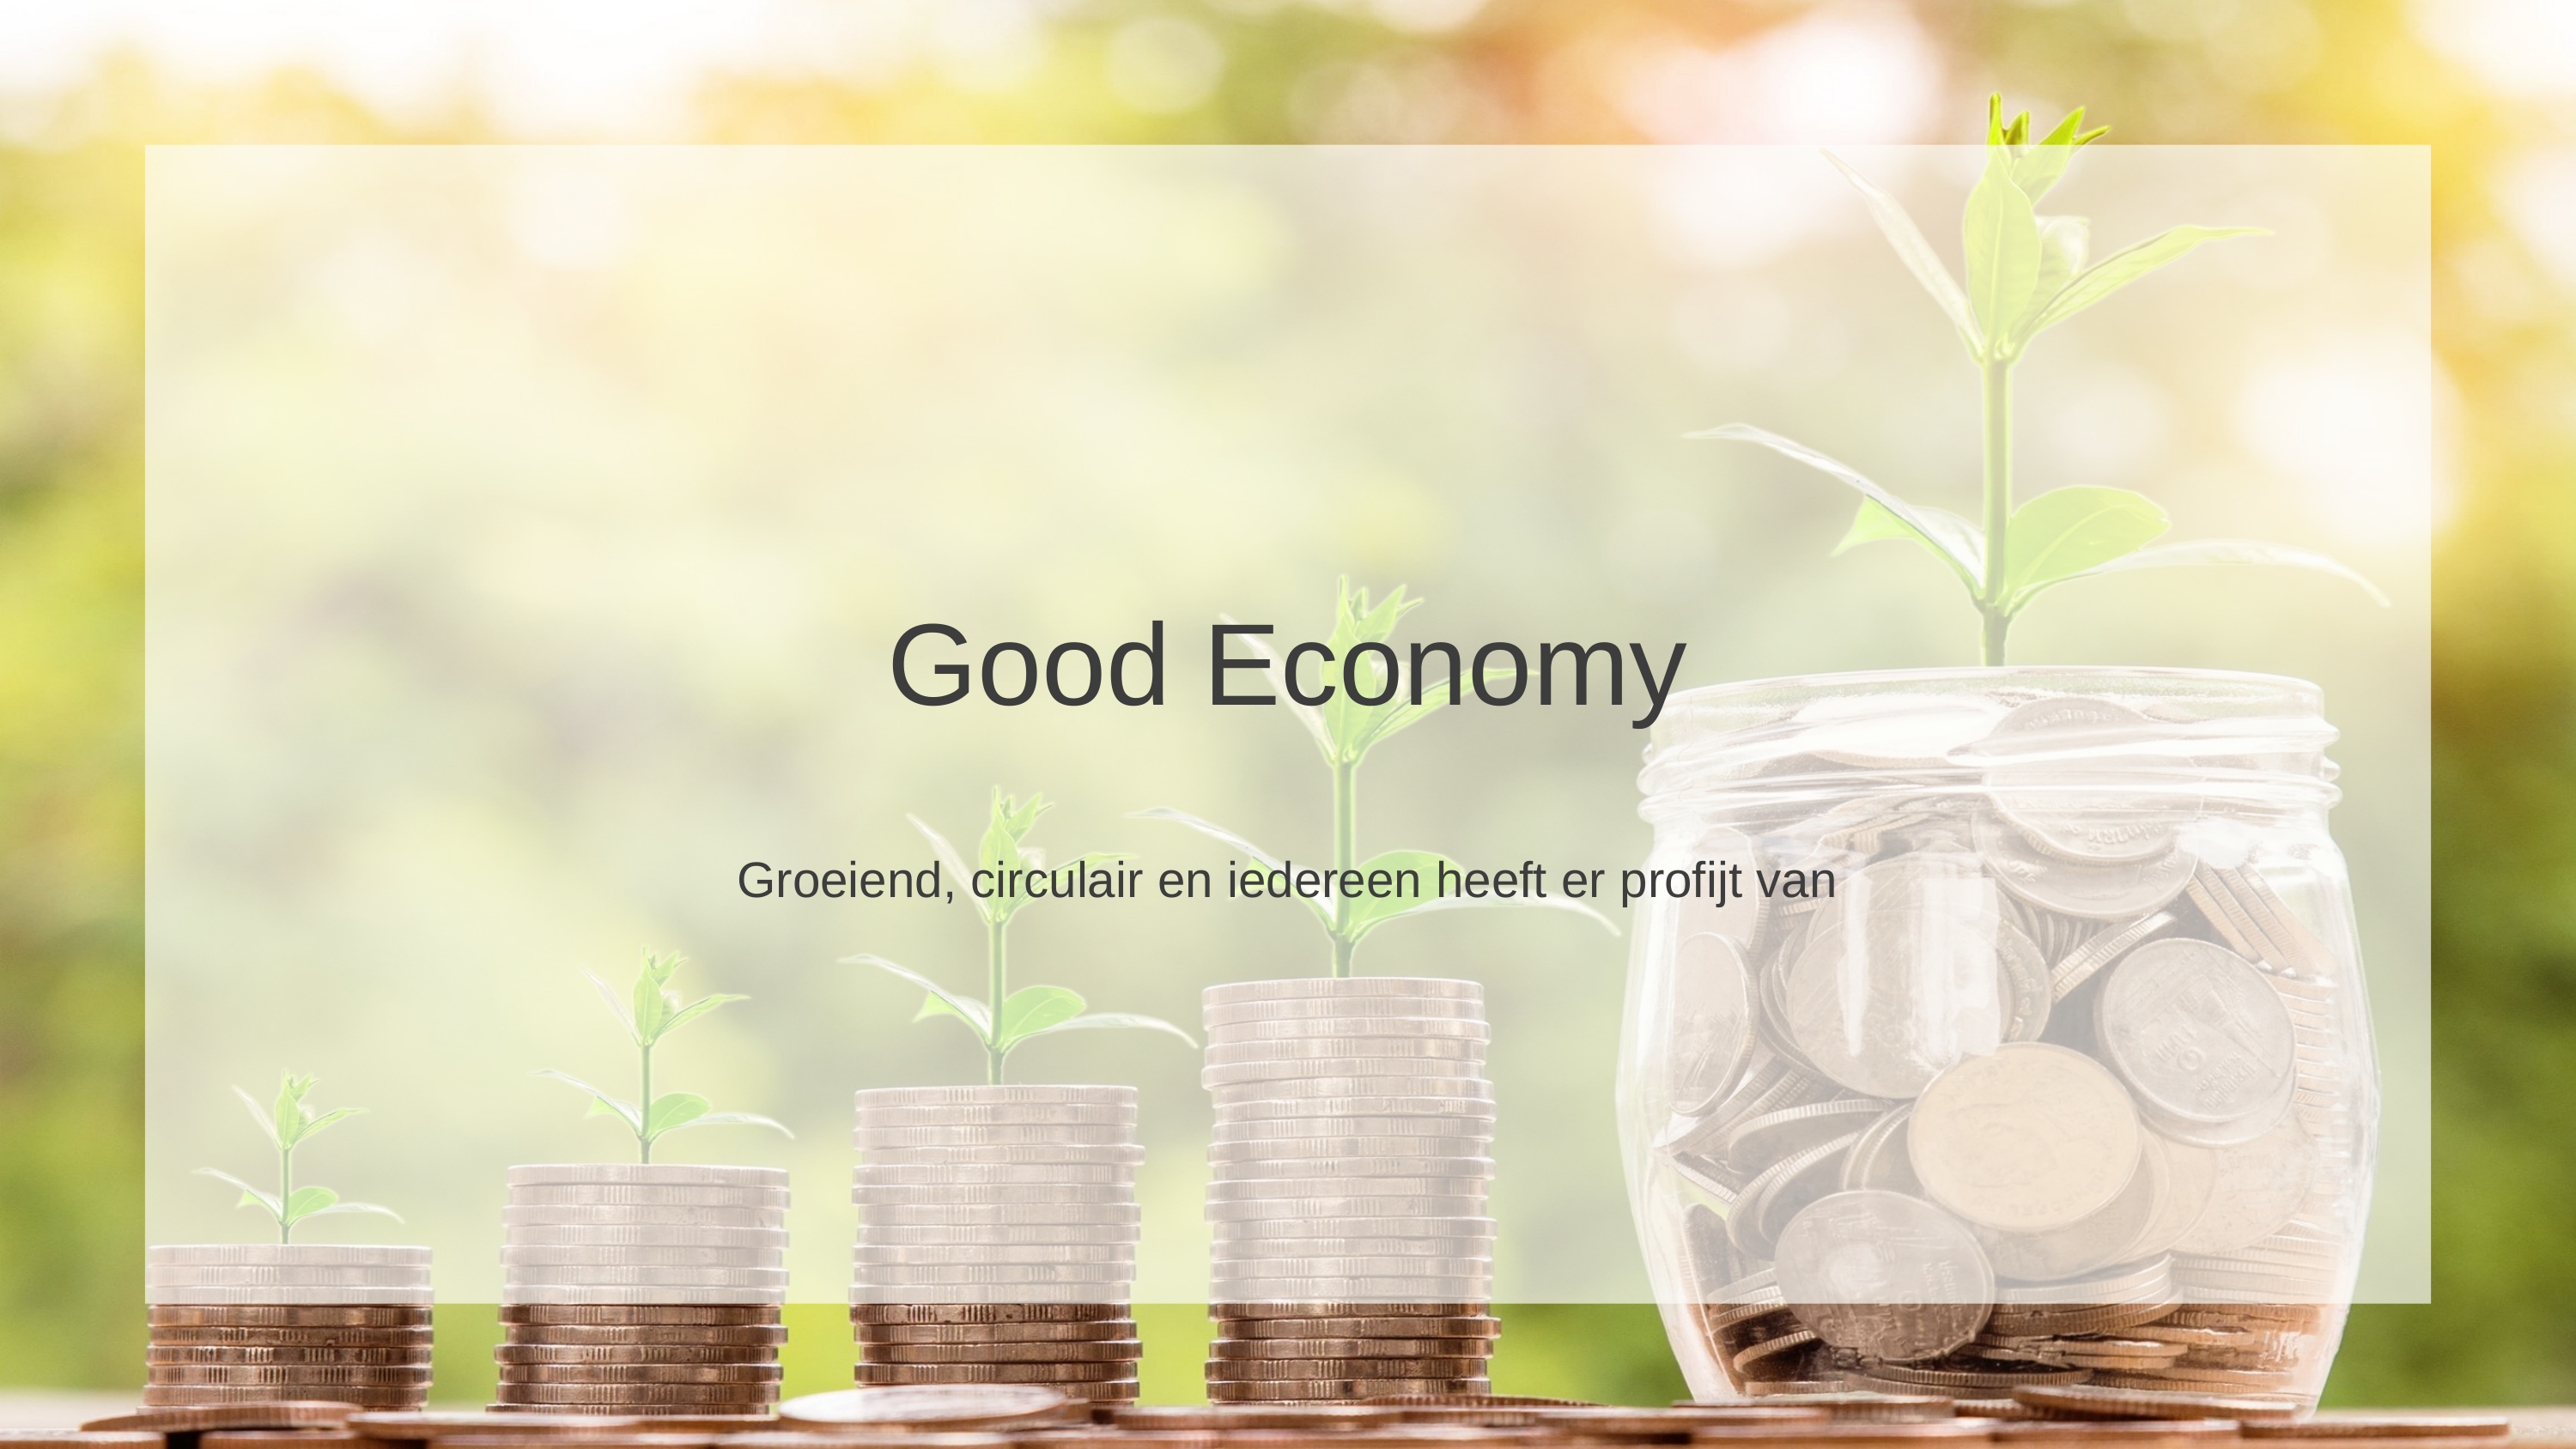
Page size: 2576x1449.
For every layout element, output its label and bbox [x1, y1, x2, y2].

picture [0, 0, 2576, 1449]
text_box [341, 561, 2235, 885]
text_box [144, 144, 2432, 1304]
